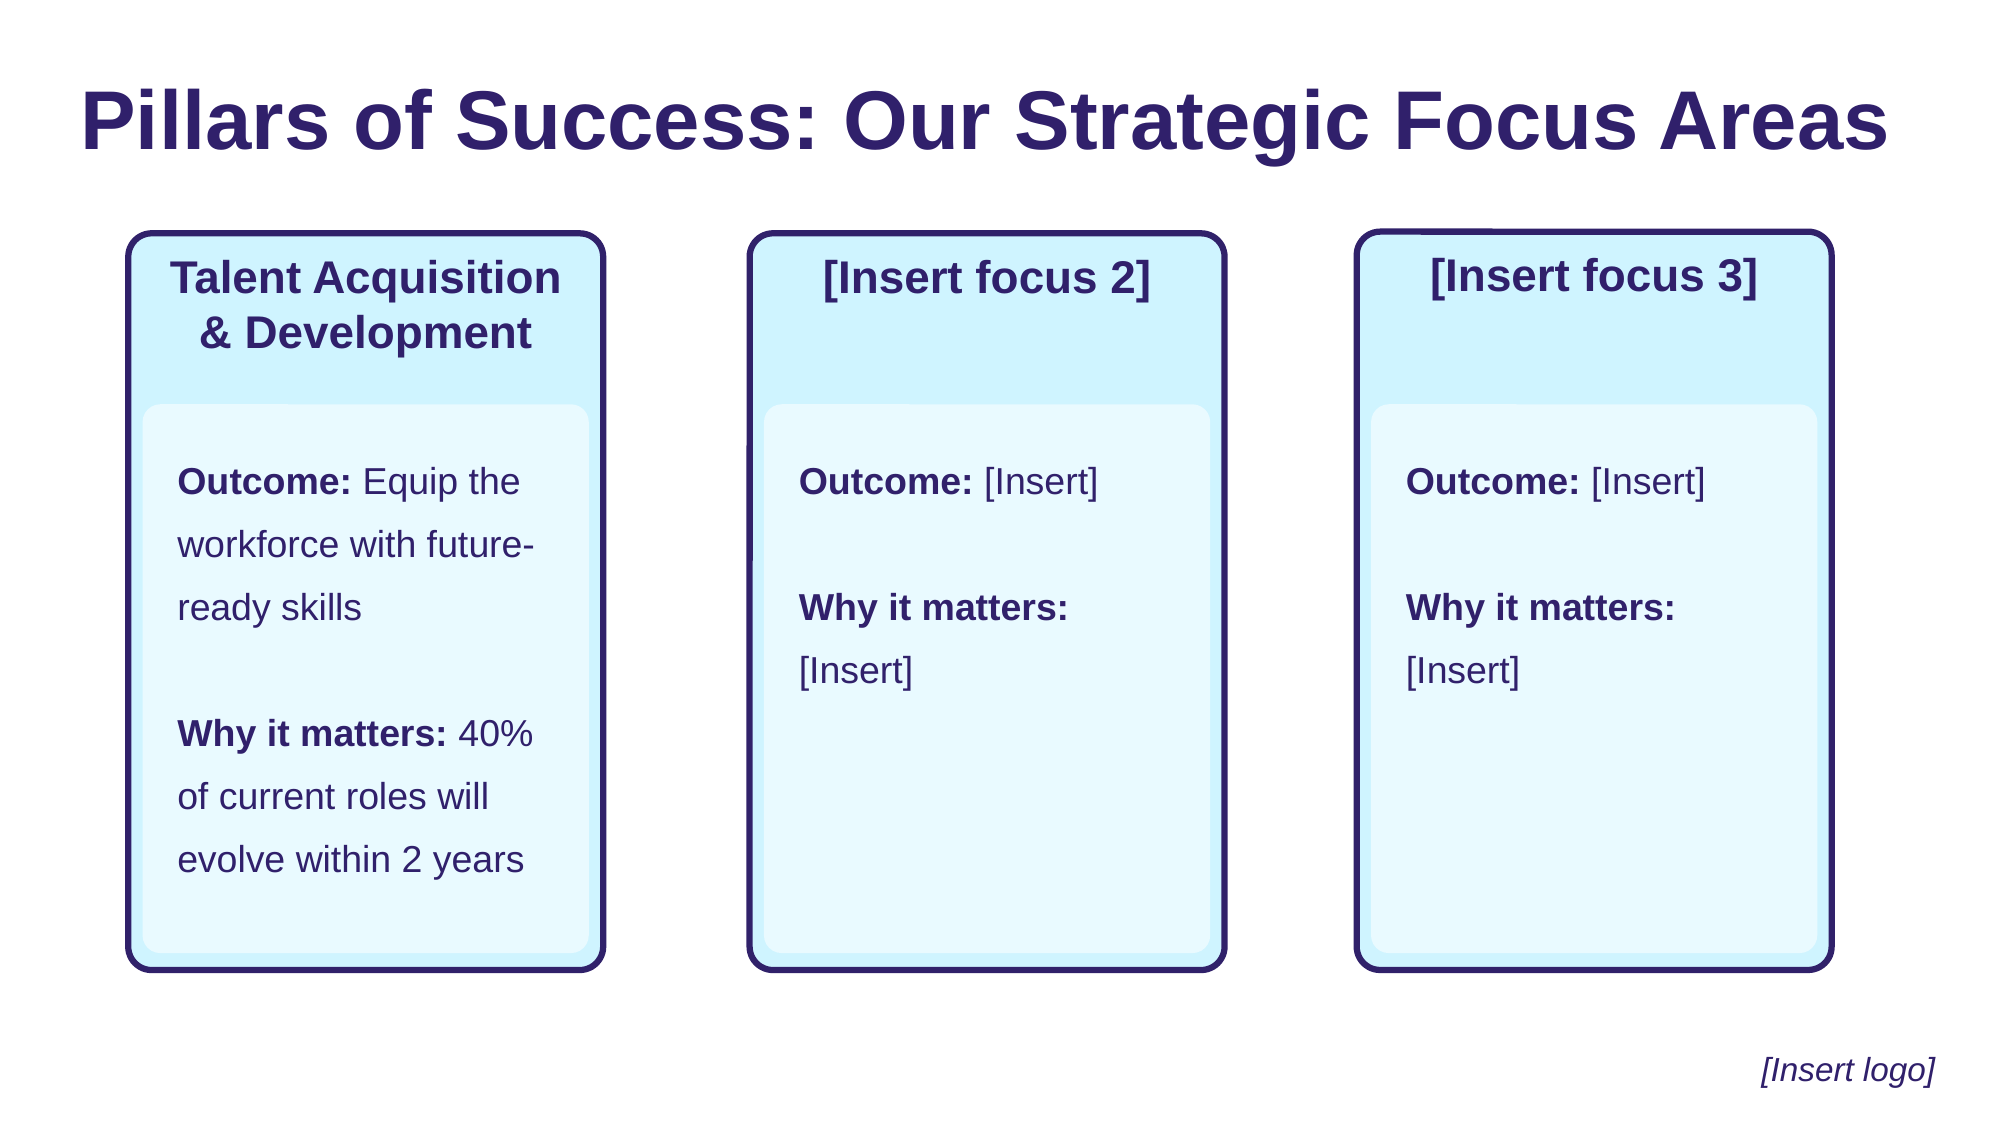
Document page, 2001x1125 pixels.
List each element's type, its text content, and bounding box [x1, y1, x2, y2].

text_box Talent Acquisition & Development [128, 233, 604, 971]
text_box [Insert focus 3] [1356, 231, 1832, 970]
text_box Outcome: [Insert] Why it matters: [Insert] [763, 404, 1211, 954]
text_box Outcome: Equip the workforce with future-ready skills Why it matters: 40% of current roles will evolve within 2 years [142, 404, 589, 954]
title Pillars of Success: Our Strategic Focus Areas [80, 78, 1922, 178]
text_box [Insert focus 2] [749, 233, 1225, 971]
text_box Outcome: [Insert] Why it matters: [Insert] [1371, 404, 1818, 954]
title [Insert logo] [1744, 1007, 1976, 1074]
